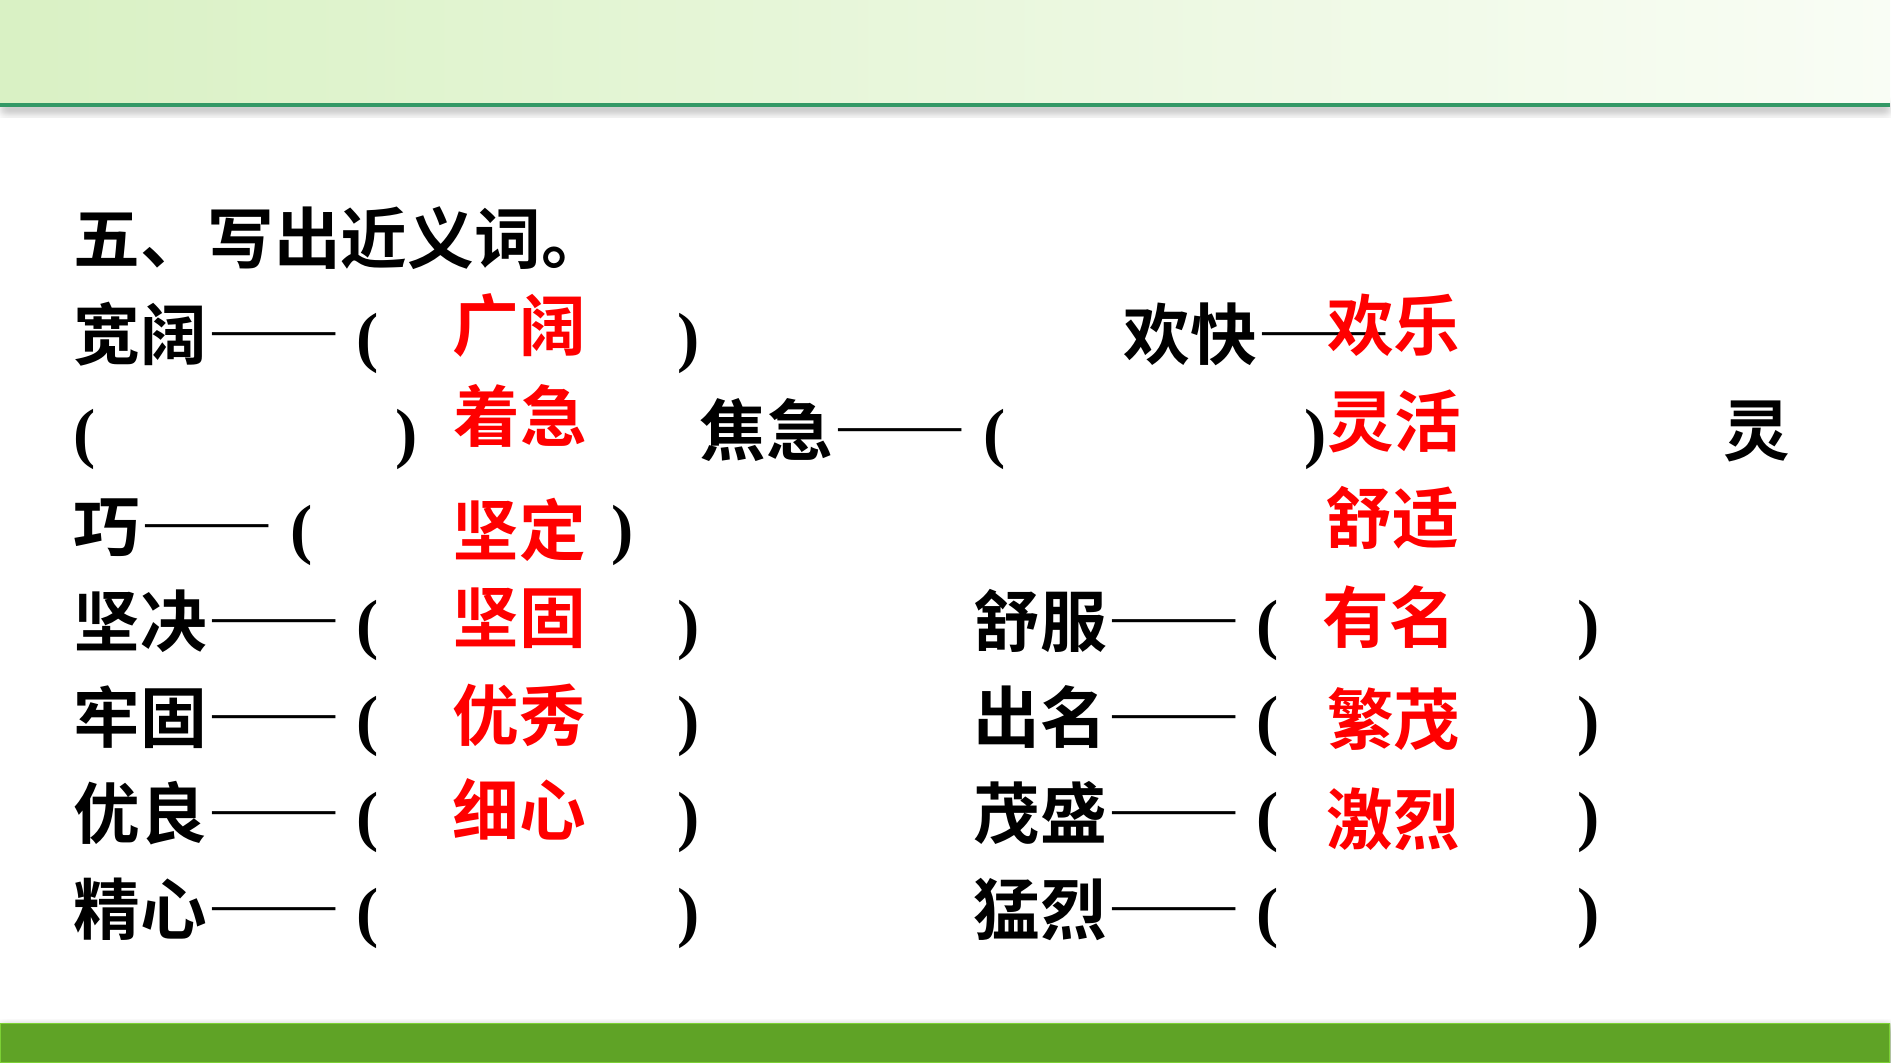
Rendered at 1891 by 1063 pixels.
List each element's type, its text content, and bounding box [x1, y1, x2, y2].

text_box 优秀 [438, 666, 602, 761]
text_box 灵活 [1313, 371, 1477, 467]
text_box 舒适 [1310, 469, 1475, 564]
text_box 欢乐 [1312, 276, 1476, 371]
text_box 五、写出近义词。 宽阔——( ) 欢快——( ) 焦急——( ) 灵巧——( ) 坚决——( ) 舒服——( ) 牢固——( ) 出名——( ) 优良——( ) 茂盛——( ) 精心——( ) 猛烈——( ) [59, 173, 1832, 956]
text_box 着急 [439, 367, 603, 463]
text_box 有名 [1307, 568, 1472, 664]
text_box 激烈 [1311, 770, 1475, 865]
text_box 坚固 [438, 568, 602, 664]
text_box 广阔 [438, 276, 602, 371]
text_box 坚定 [438, 481, 602, 568]
text_box 细心 [438, 761, 602, 856]
text_box 繁茂 [1312, 670, 1476, 766]
